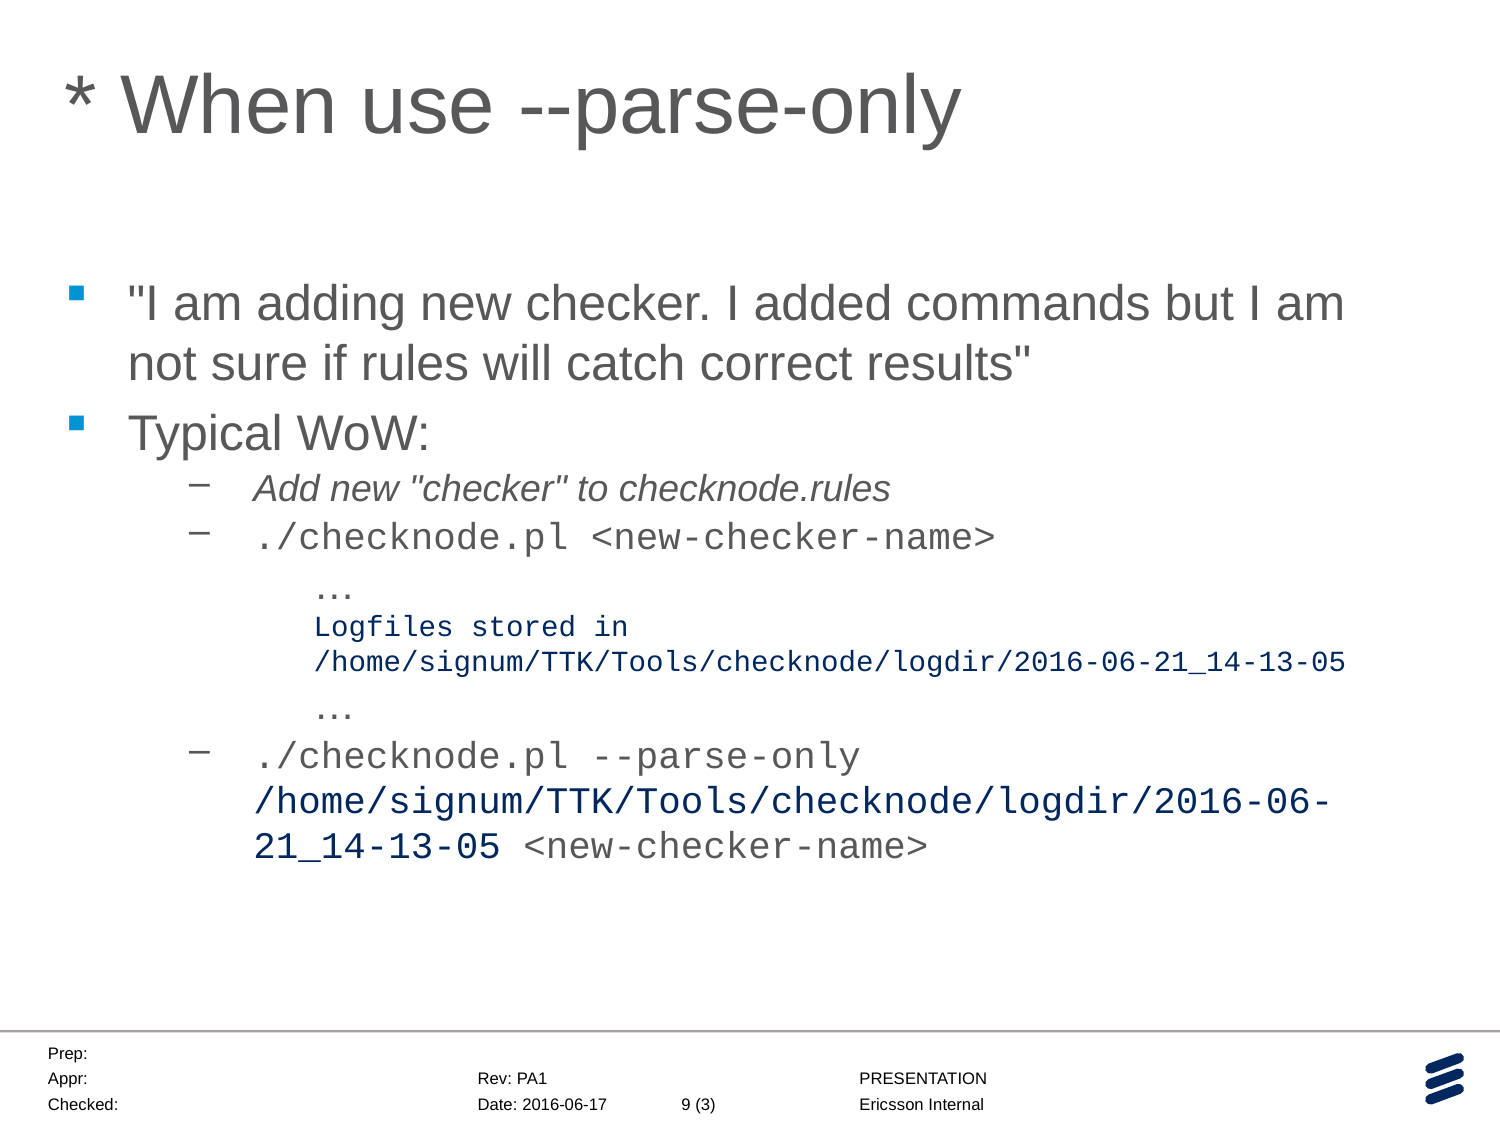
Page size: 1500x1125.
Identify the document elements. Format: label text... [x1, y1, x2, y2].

list "I am adding new checker. I added commands but I am not sure if rules will catch correct results" Typical WoW: Add new "checker" to checknode.rules ./checknode.pl <new-checker-name> … Logfiles stored in /home/signum/TTK/Tools/checknode/logdir/2016-06-21_14-13-05 … ./checknode.pl --parse-only /home/signum/TTK/Tools/checknode/logdir/2016-06-21_14-13-05 <new-checker-name> [49, 262, 1374, 1013]
title * When use --parse-only [49, 49, 1375, 241]
